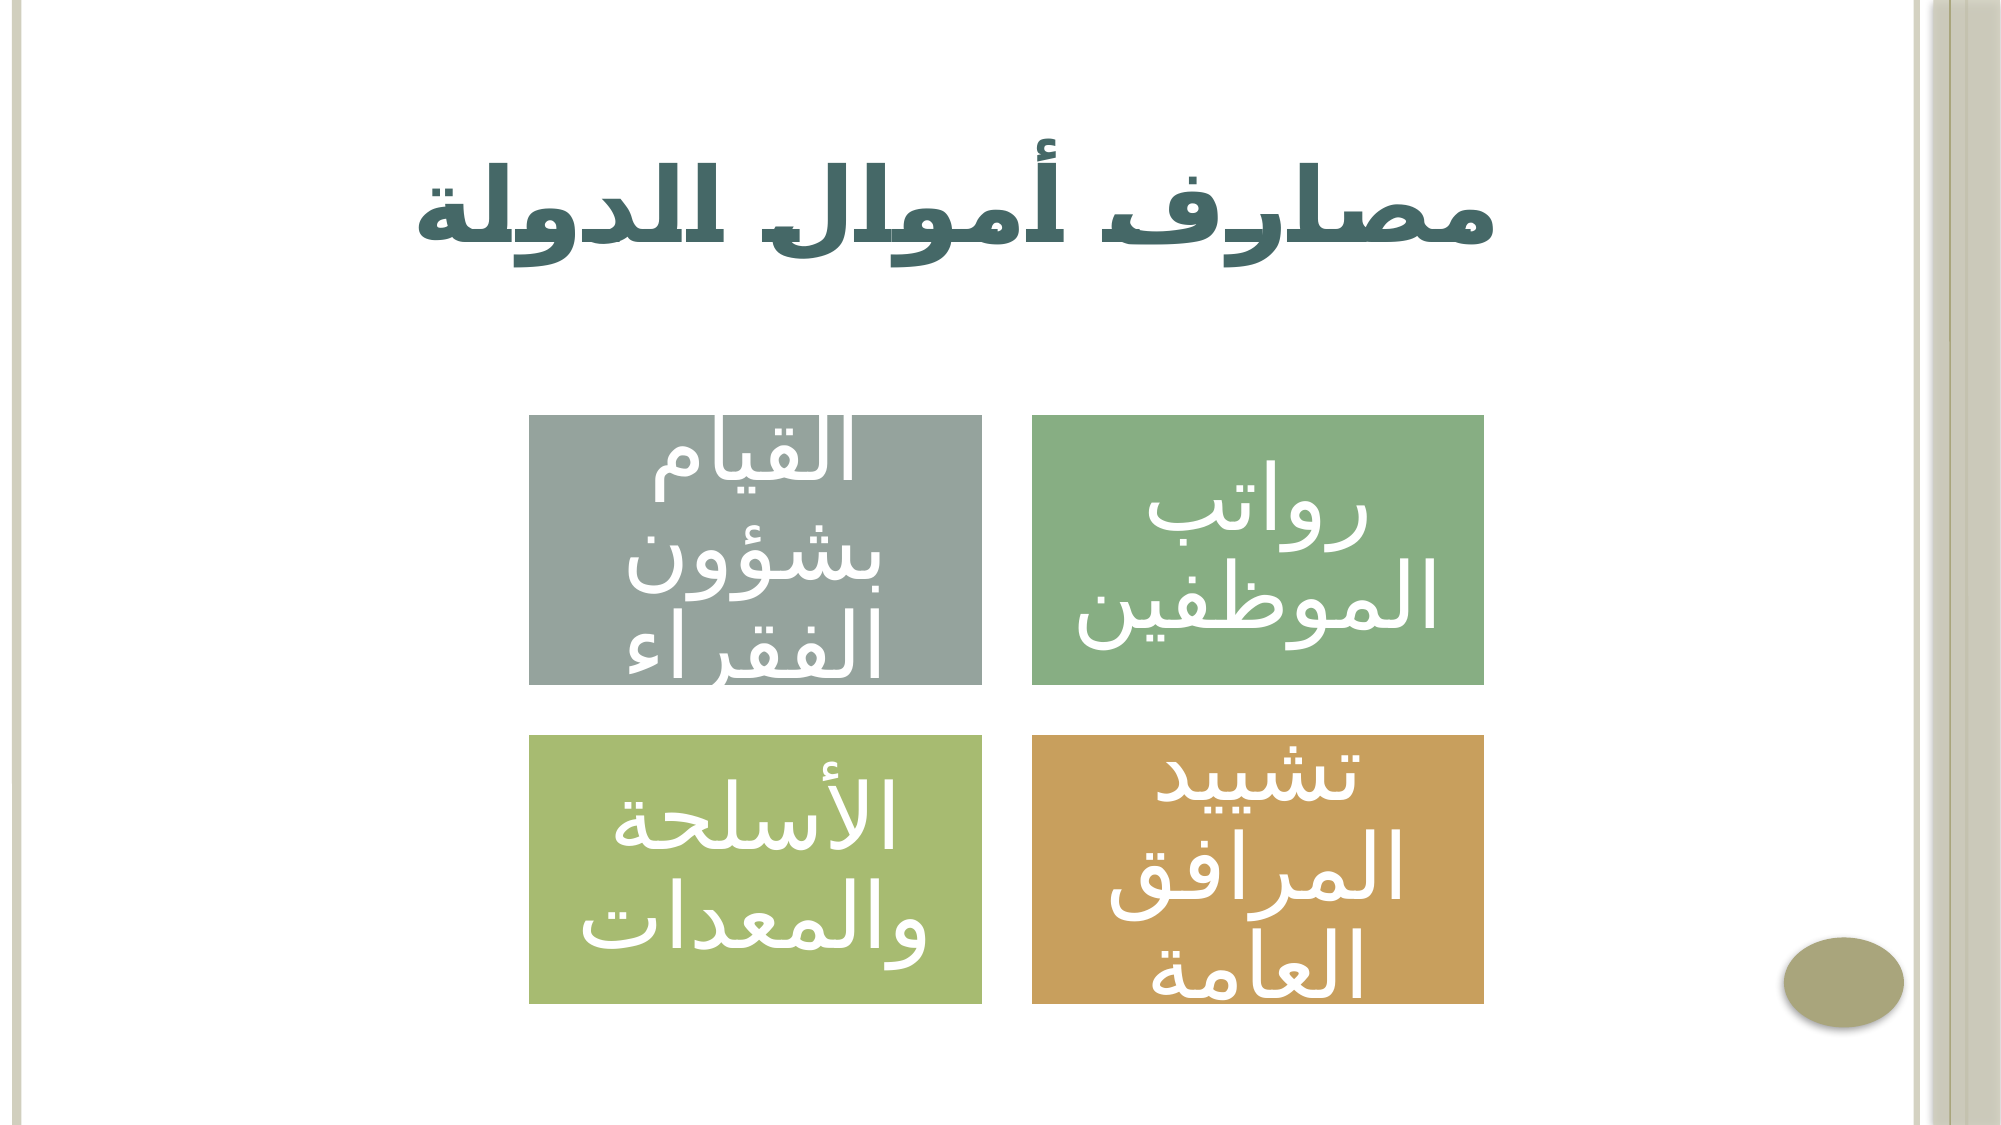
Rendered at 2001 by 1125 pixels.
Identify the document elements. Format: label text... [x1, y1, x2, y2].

text_box مصارف أموال الدولة [363, 130, 1551, 271]
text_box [362, 411, 1651, 1008]
